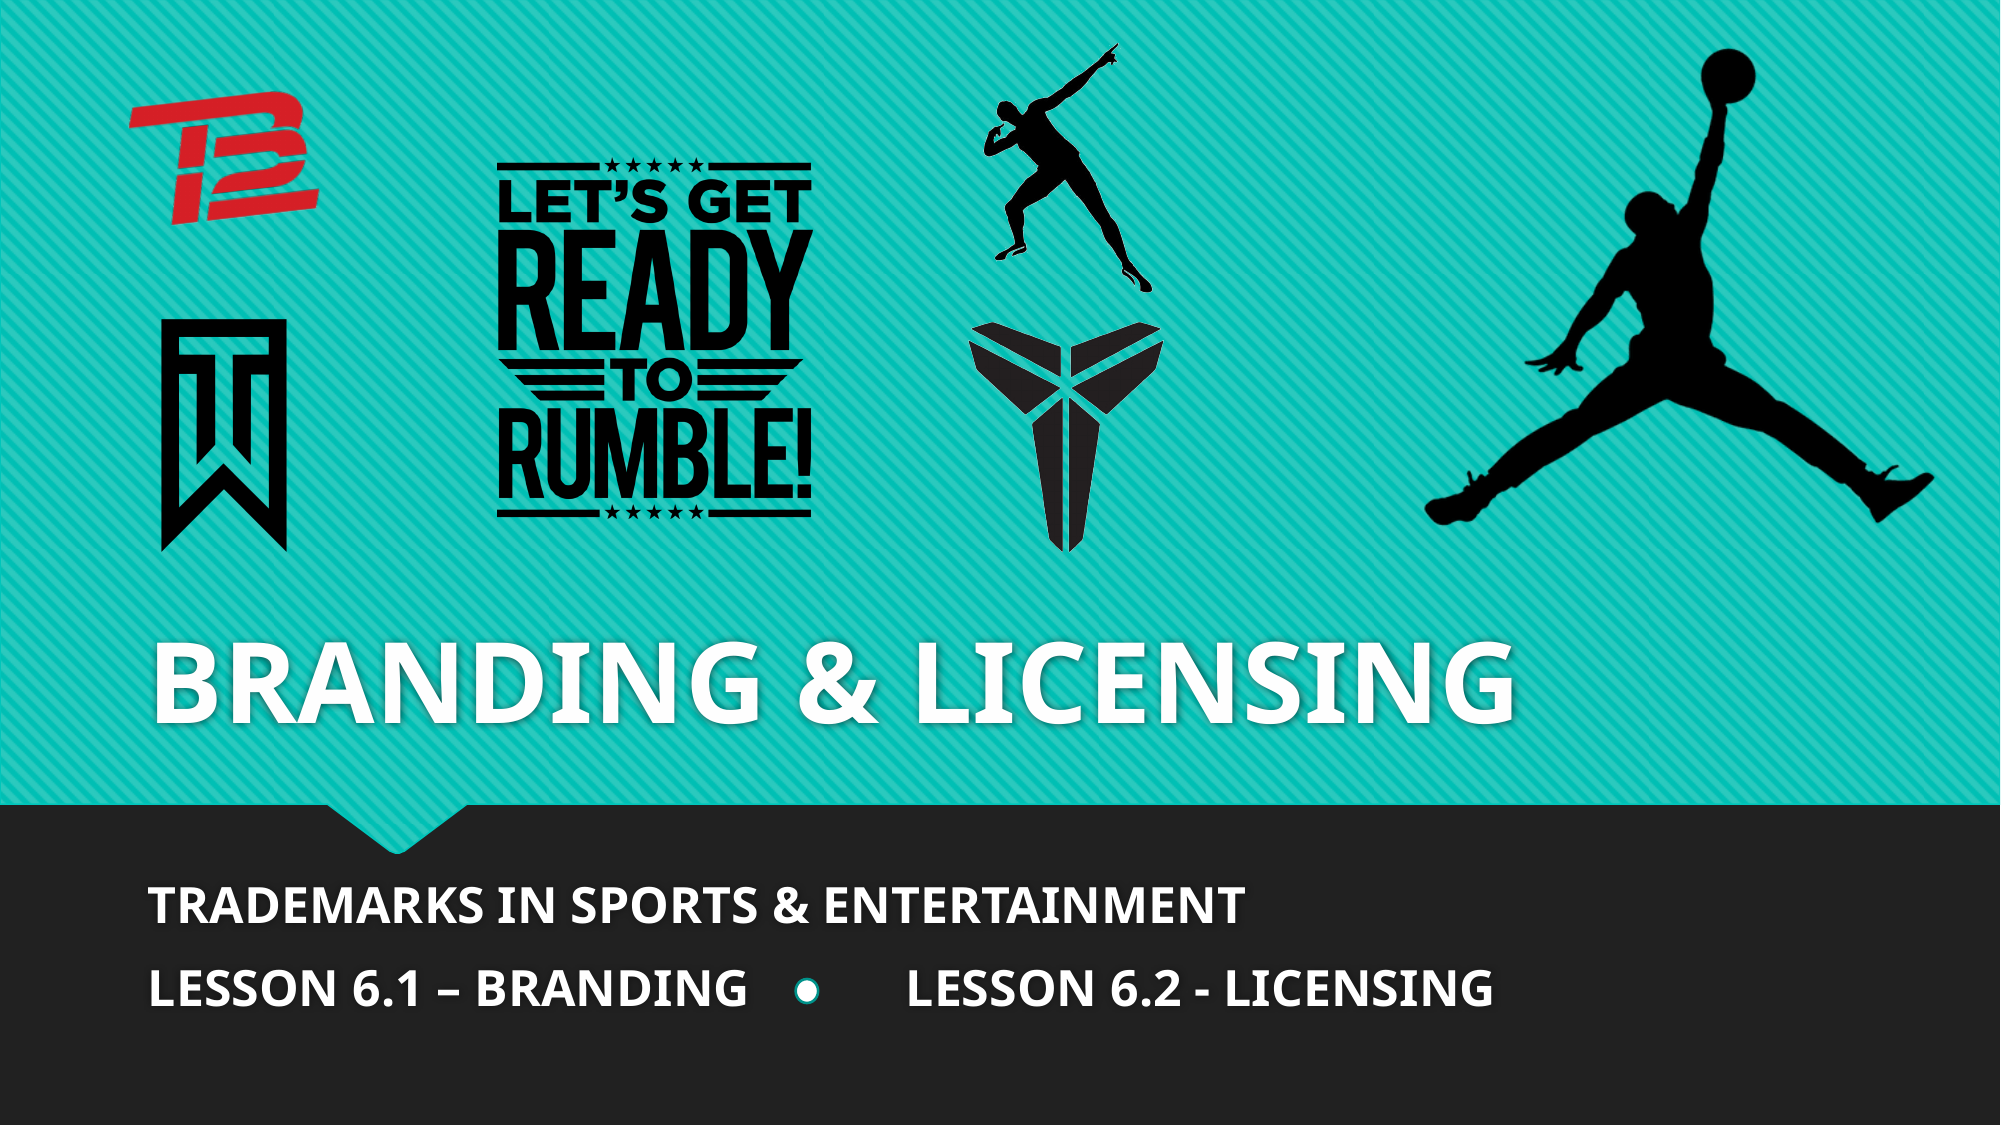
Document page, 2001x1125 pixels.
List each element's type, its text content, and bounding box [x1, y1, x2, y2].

picture [127, 87, 321, 228]
picture [497, 157, 814, 520]
text_box [794, 977, 820, 1005]
title BRANDING & LICENSING [132, 265, 1868, 754]
picture [860, 21, 1273, 581]
picture [74, 285, 374, 586]
subtitle TRADEMARKS IN SPORTS & ENTERTAINMENT LESSON 6.1 – BRANDING LESSON 6.2 - LICENSING [132, 866, 1868, 1100]
picture [1413, 21, 1945, 553]
